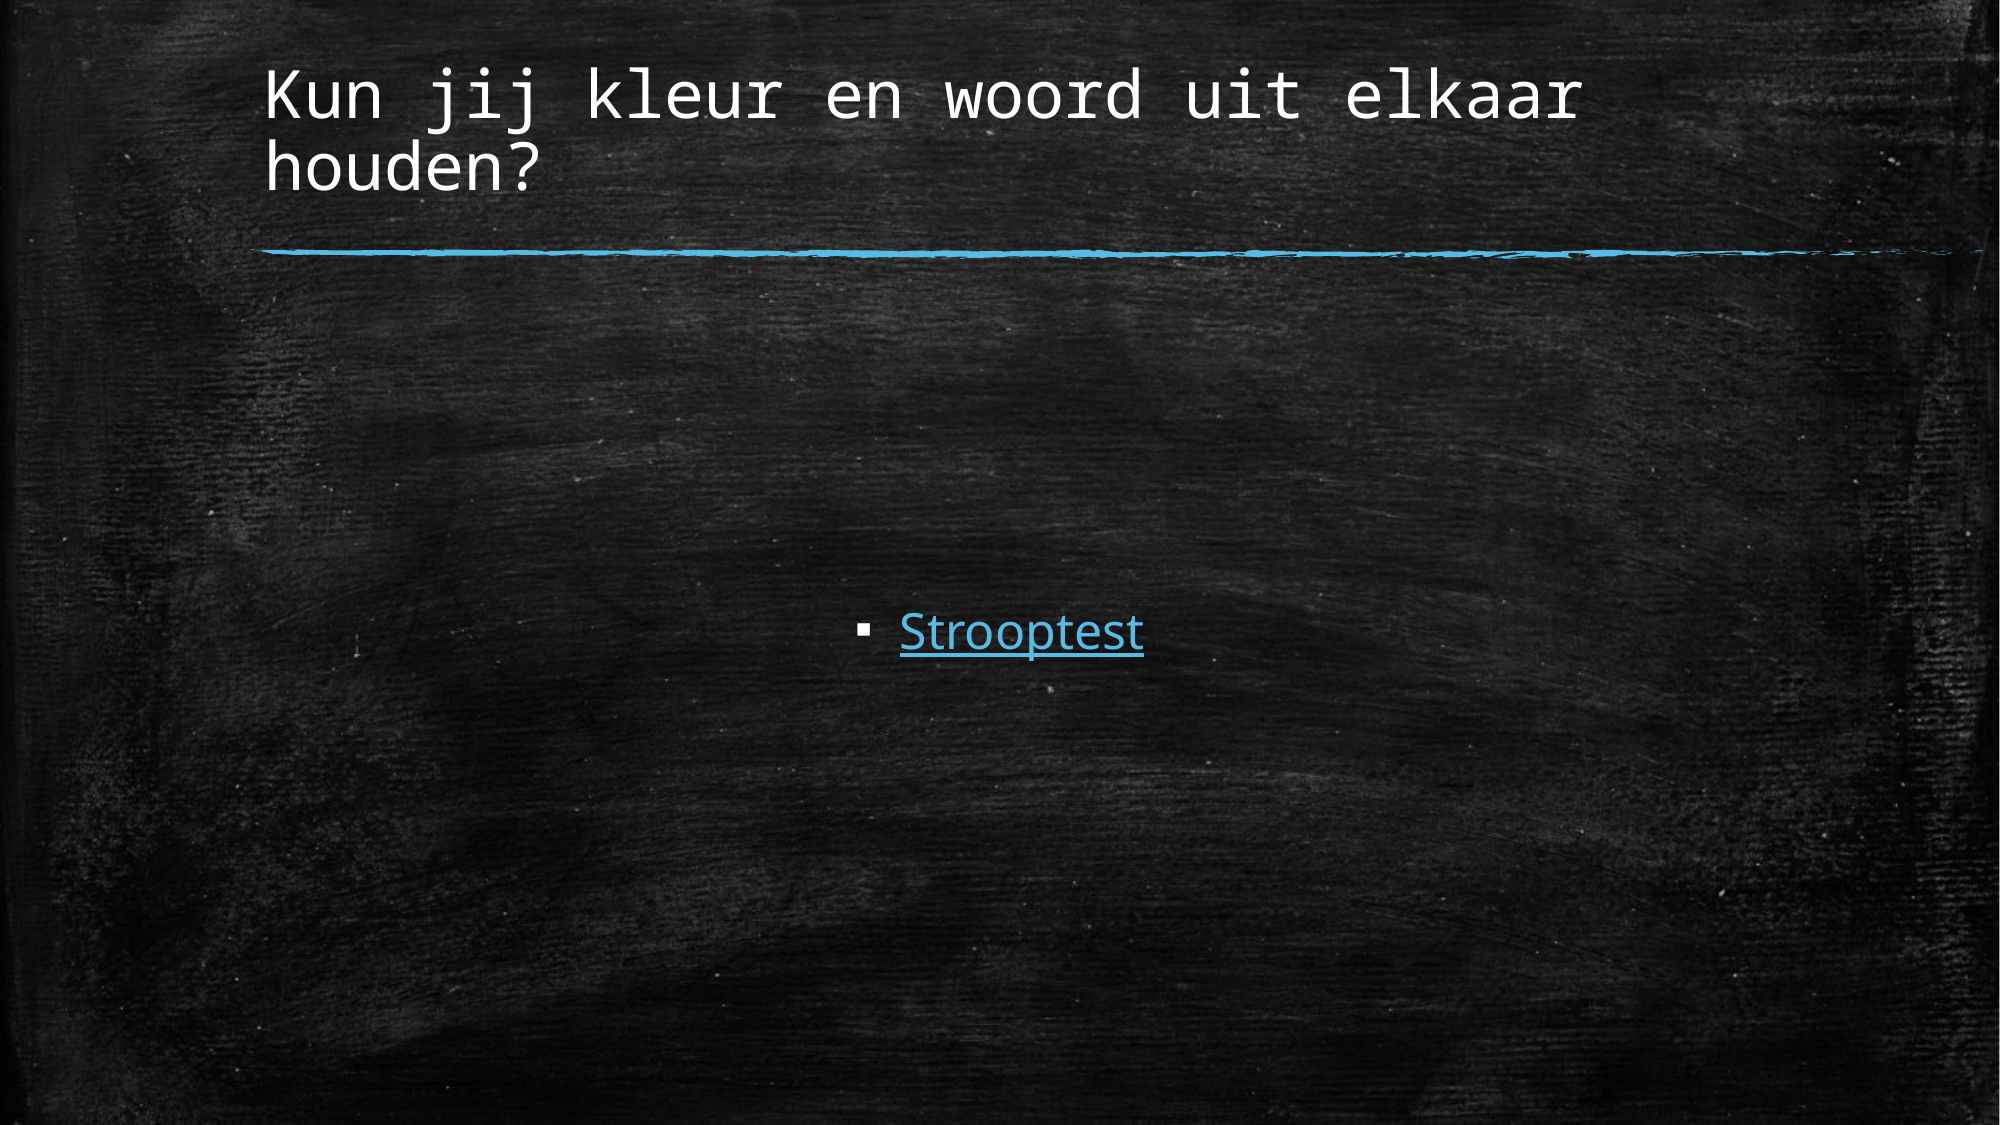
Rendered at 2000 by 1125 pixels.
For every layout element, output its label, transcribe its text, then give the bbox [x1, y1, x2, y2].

title Kun jij kleur en woord uit elkaar houden? [249, 45, 1898, 213]
list Strooptest [249, 312, 1750, 1013]
